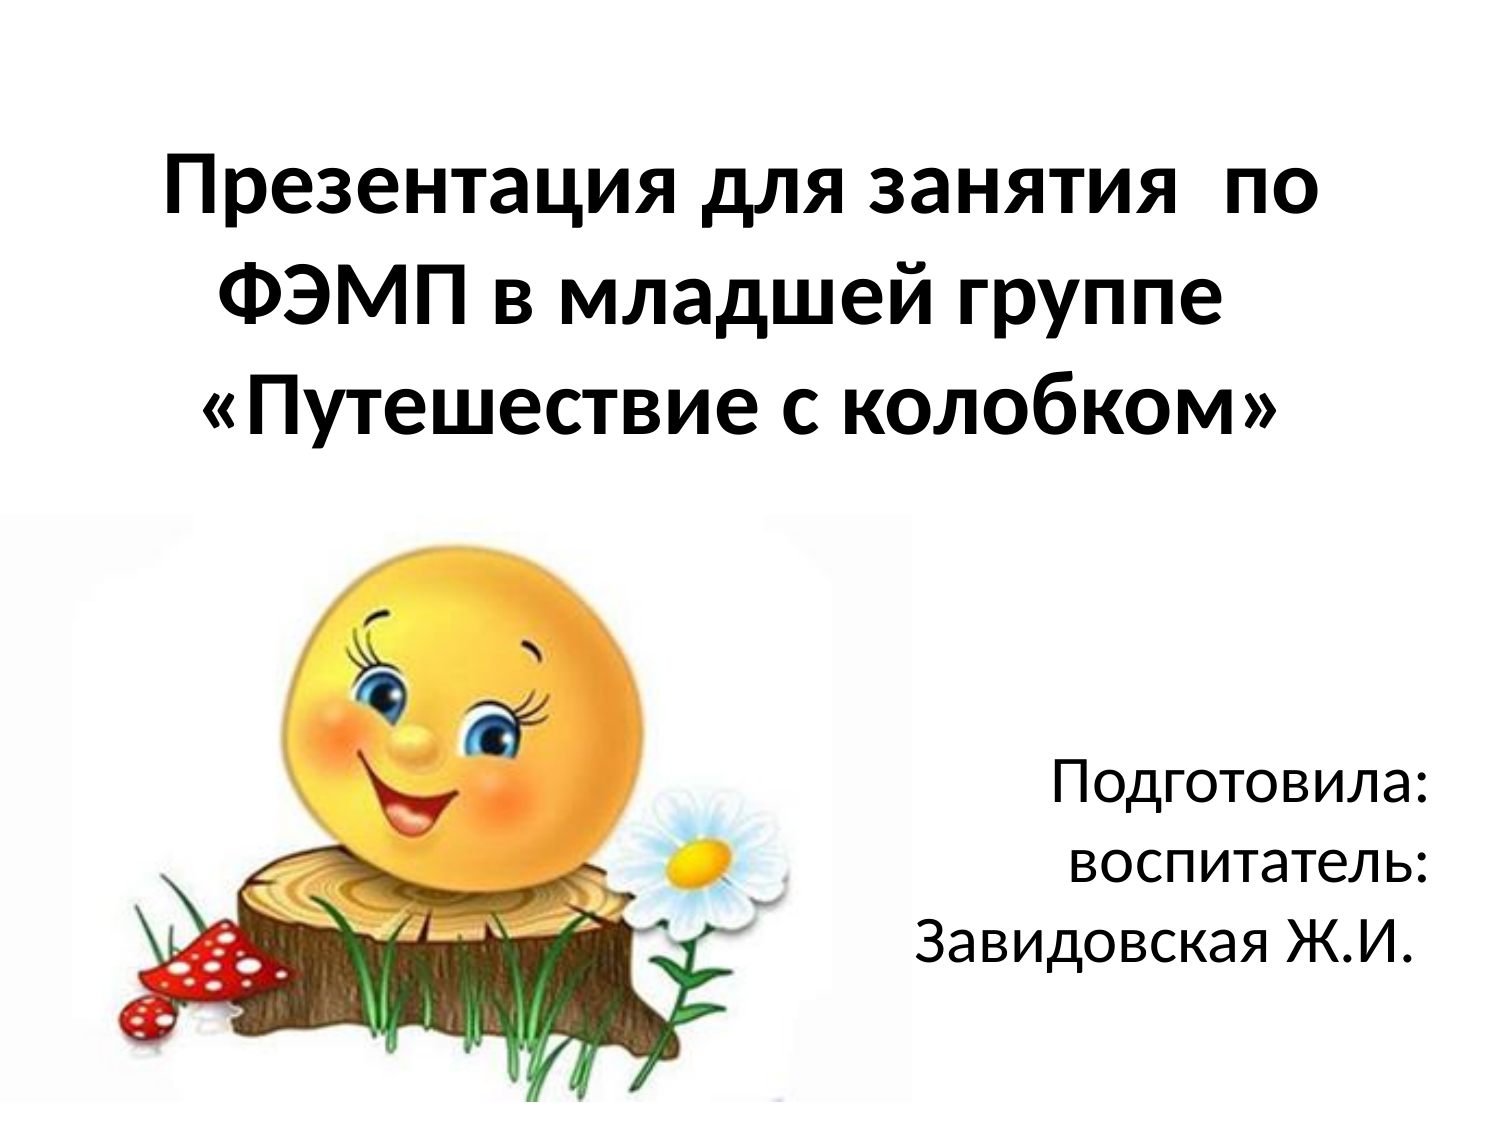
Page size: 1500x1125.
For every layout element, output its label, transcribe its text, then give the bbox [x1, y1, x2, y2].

picture [0, 514, 912, 1102]
title Презентация для занятия по ФЭМП в младшей группе «Путешествие с колобком» [105, 54, 1381, 521]
subtitle Подготовила: воспитатель: Завидовская Ж.И. [916, 727, 1447, 1016]
